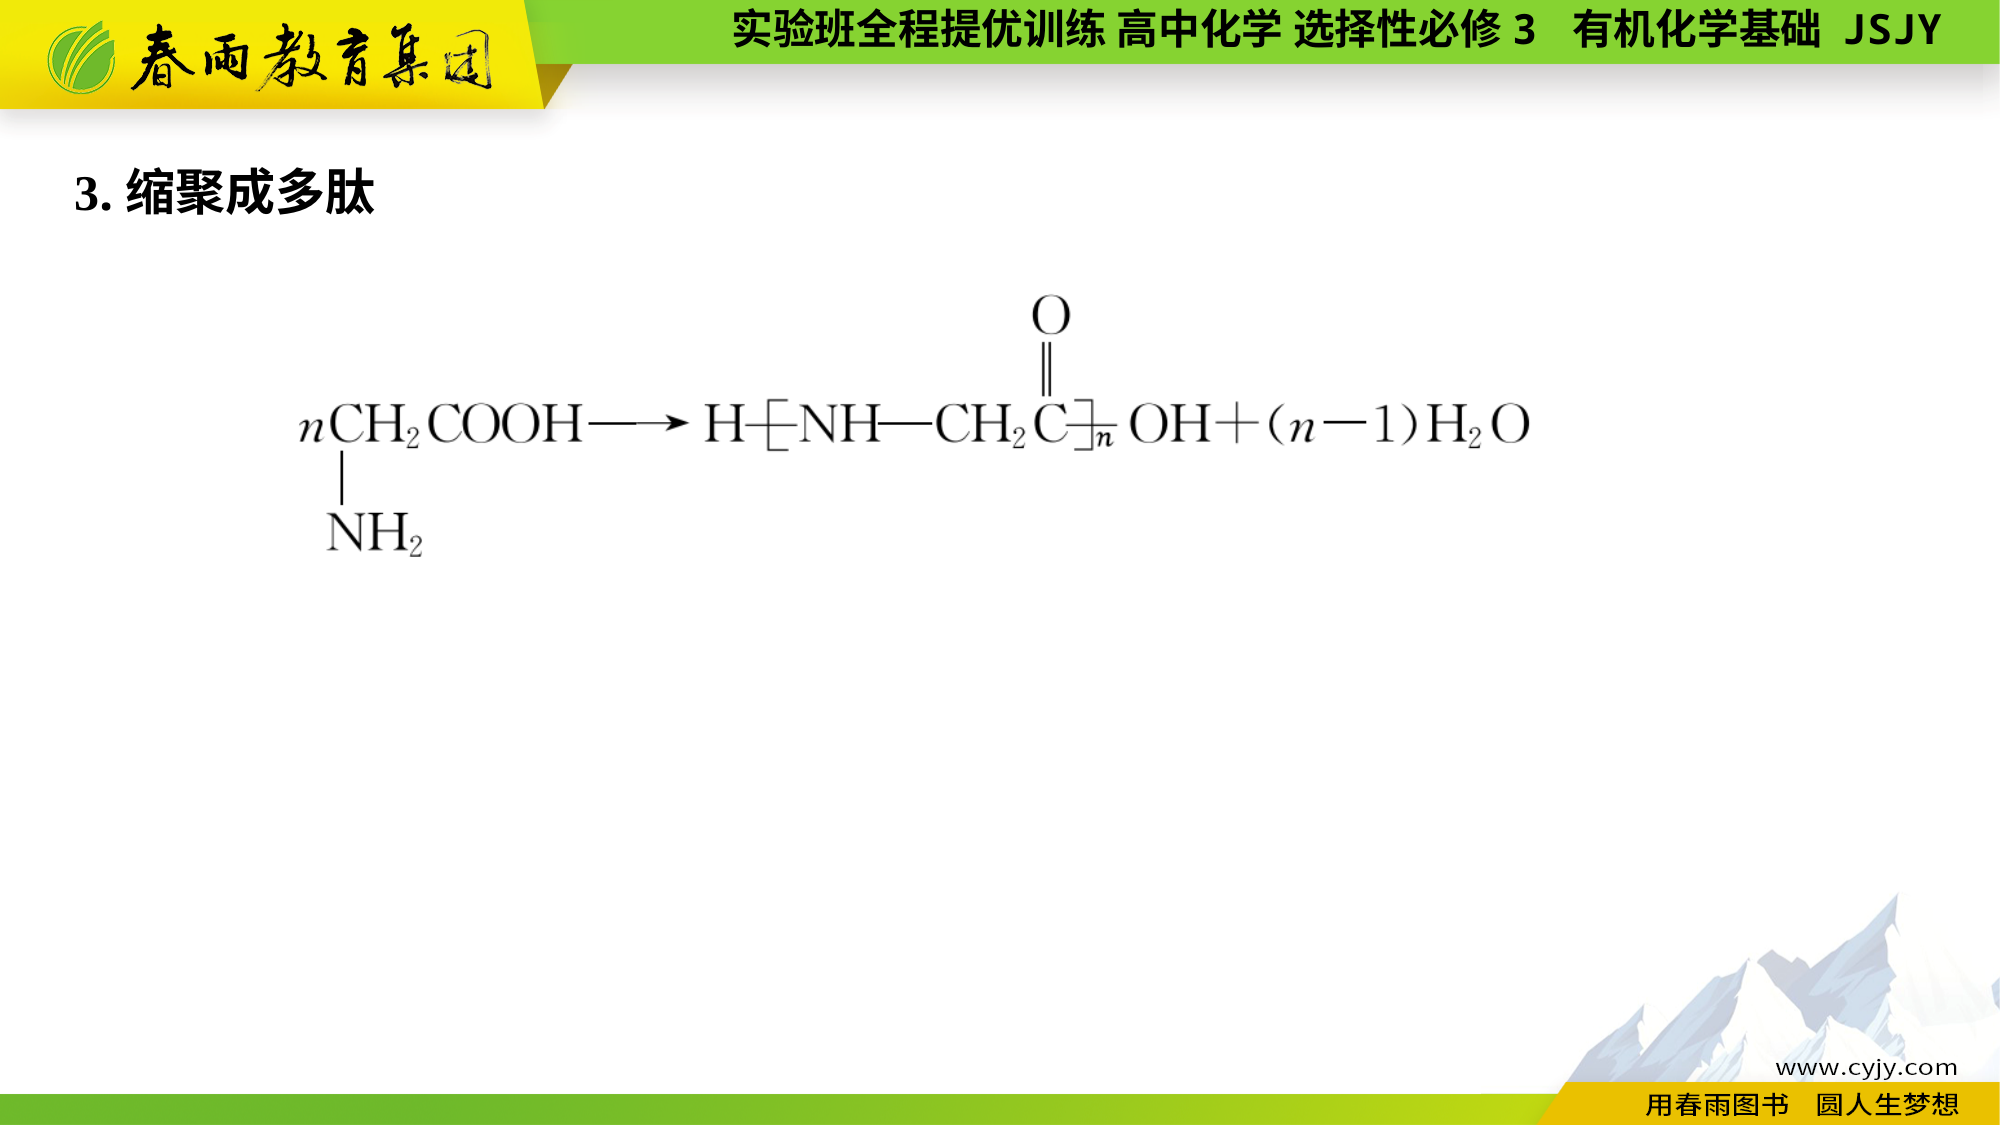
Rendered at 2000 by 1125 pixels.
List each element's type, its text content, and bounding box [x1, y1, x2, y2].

list 3.缩聚成多肽 [59, 122, 1944, 217]
picture [0, 0, 2000, 1125]
